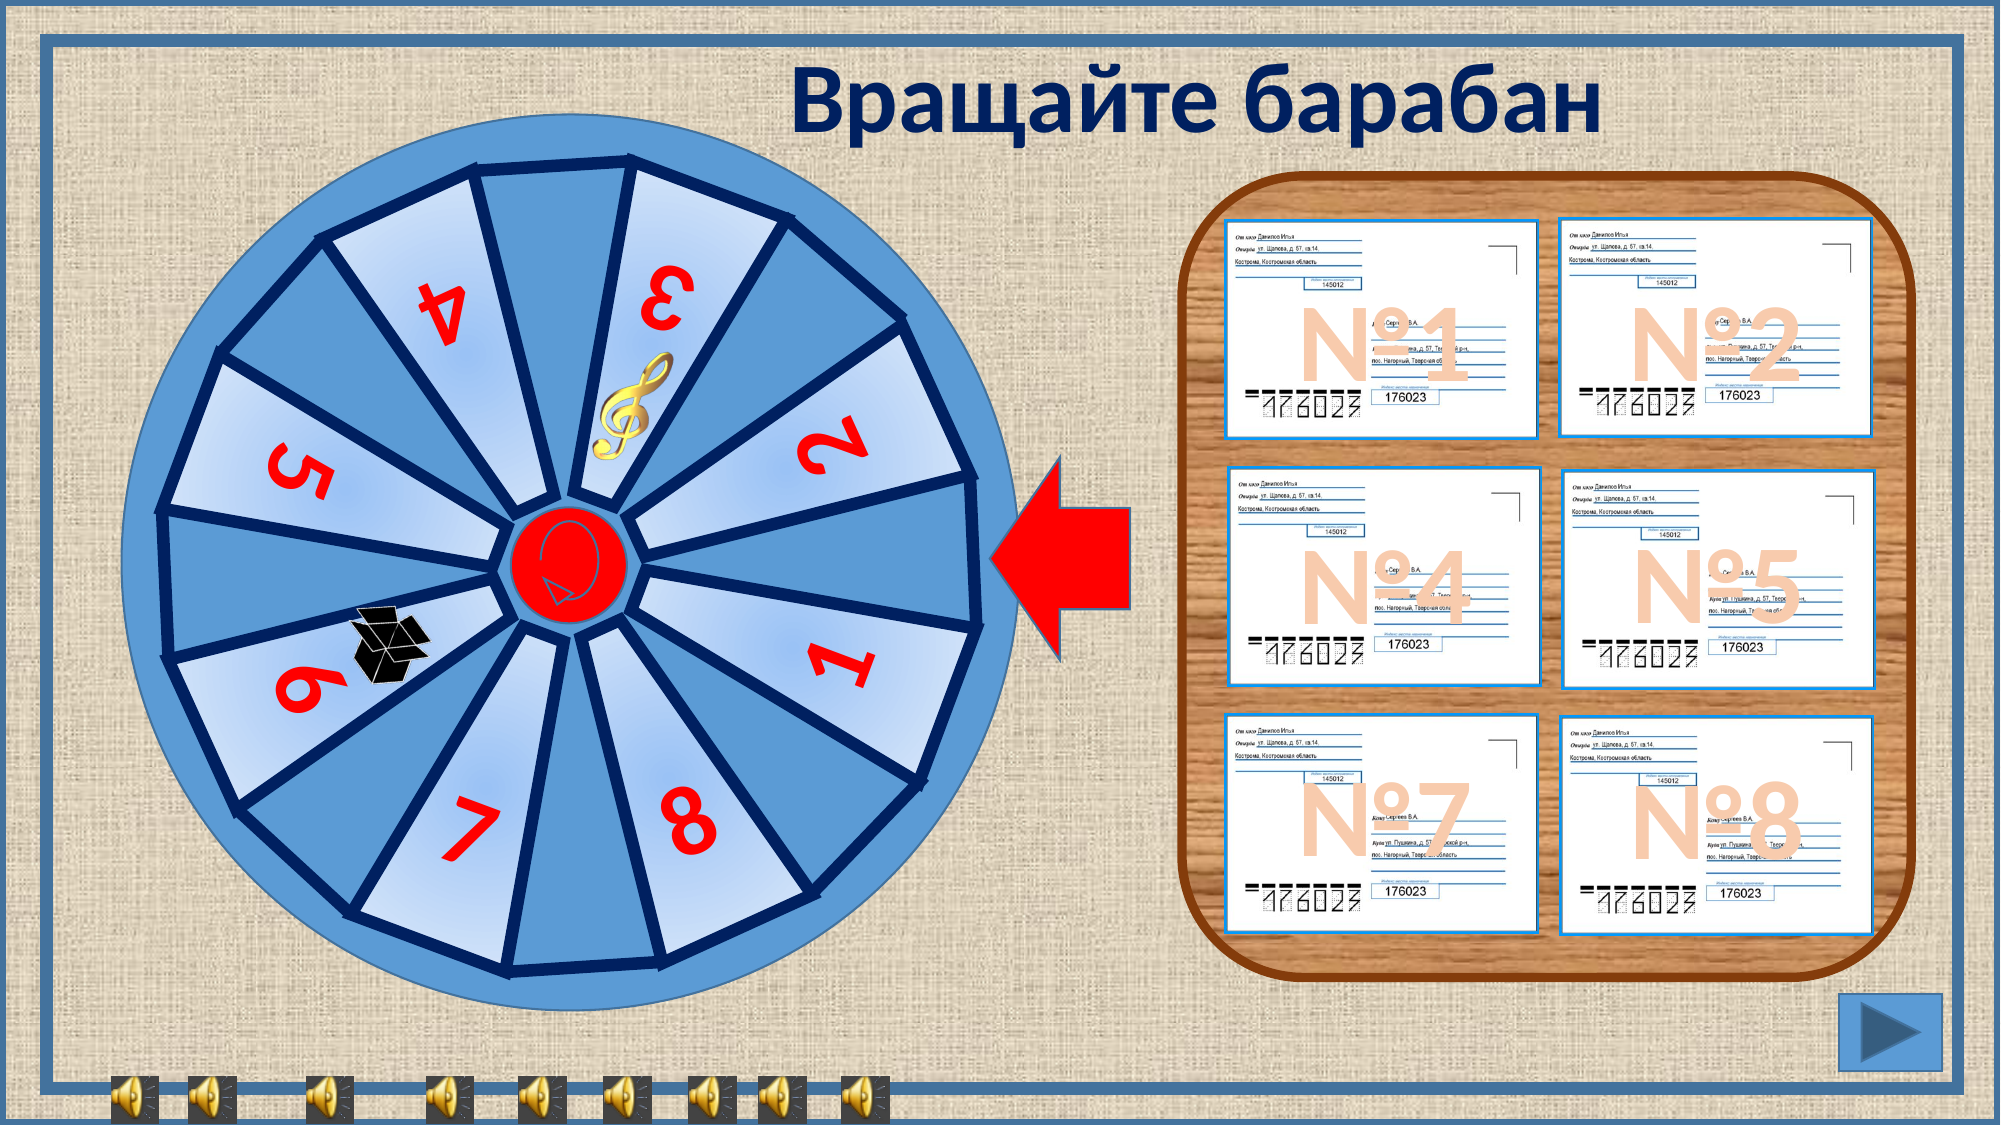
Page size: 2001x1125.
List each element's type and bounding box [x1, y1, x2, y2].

text_box [1227, 466, 1542, 687]
picture [424, 1074, 476, 1125]
picture [304, 1074, 356, 1125]
text_box [1224, 219, 1539, 440]
text_box [167, 164, 976, 970]
picture [757, 1074, 808, 1125]
picture [109, 1074, 161, 1125]
picture [840, 1074, 891, 1125]
text_box [1561, 469, 1876, 690]
picture [687, 1074, 738, 1125]
picture [187, 1074, 238, 1125]
text_box [1558, 217, 1873, 438]
picture [517, 1074, 568, 1125]
picture [602, 1074, 653, 1125]
text_box [1224, 713, 1539, 934]
text_box [0, 0, 2000, 1125]
text_box [1559, 715, 1874, 936]
